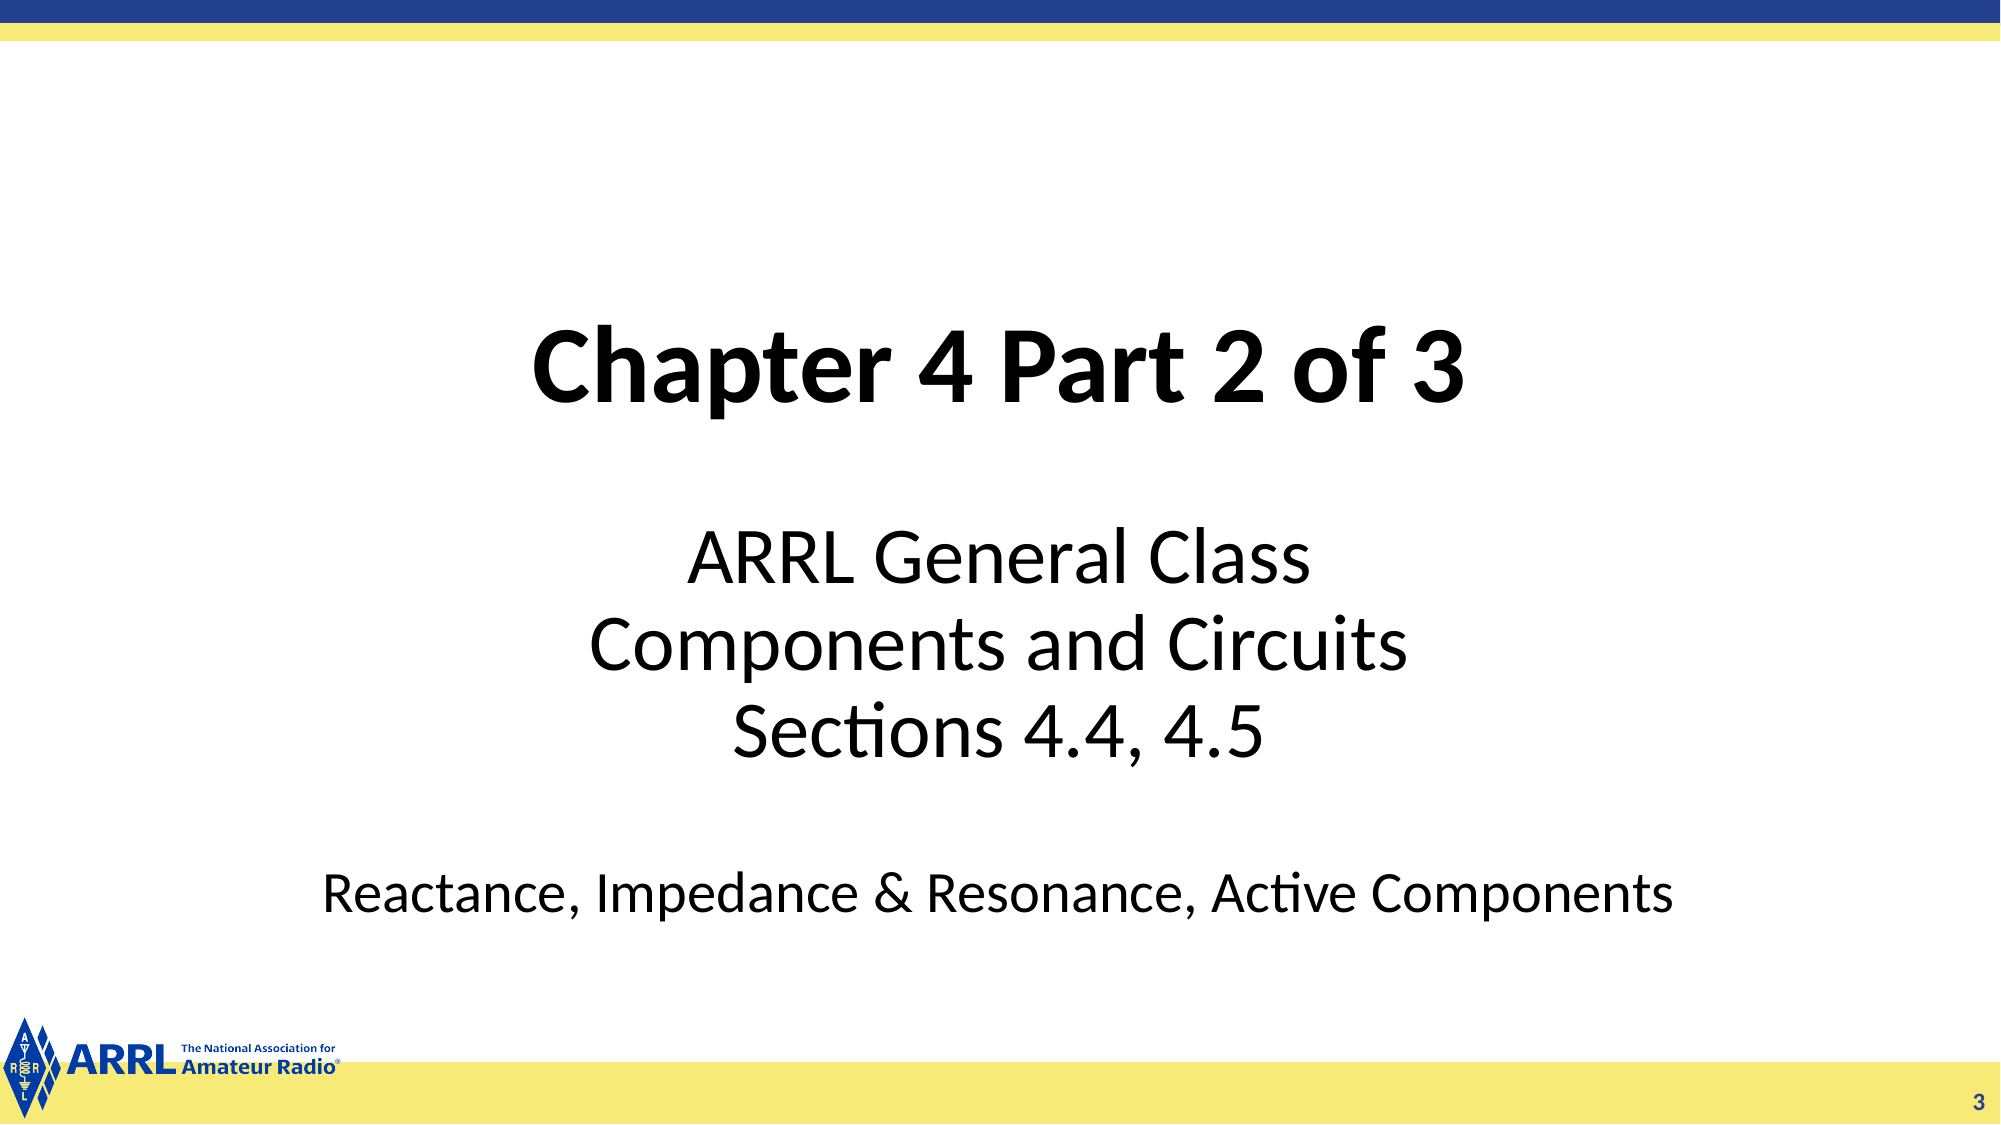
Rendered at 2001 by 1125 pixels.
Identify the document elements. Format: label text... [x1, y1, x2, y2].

picture [1, 1015, 342, 1121]
title Chapter 4 Part 2 of 3 ARRL General Class Components and Circuits Sections 4.4, 4.5 Reactance, Impedance & Resonance, Active Components [99, 299, 1900, 1038]
